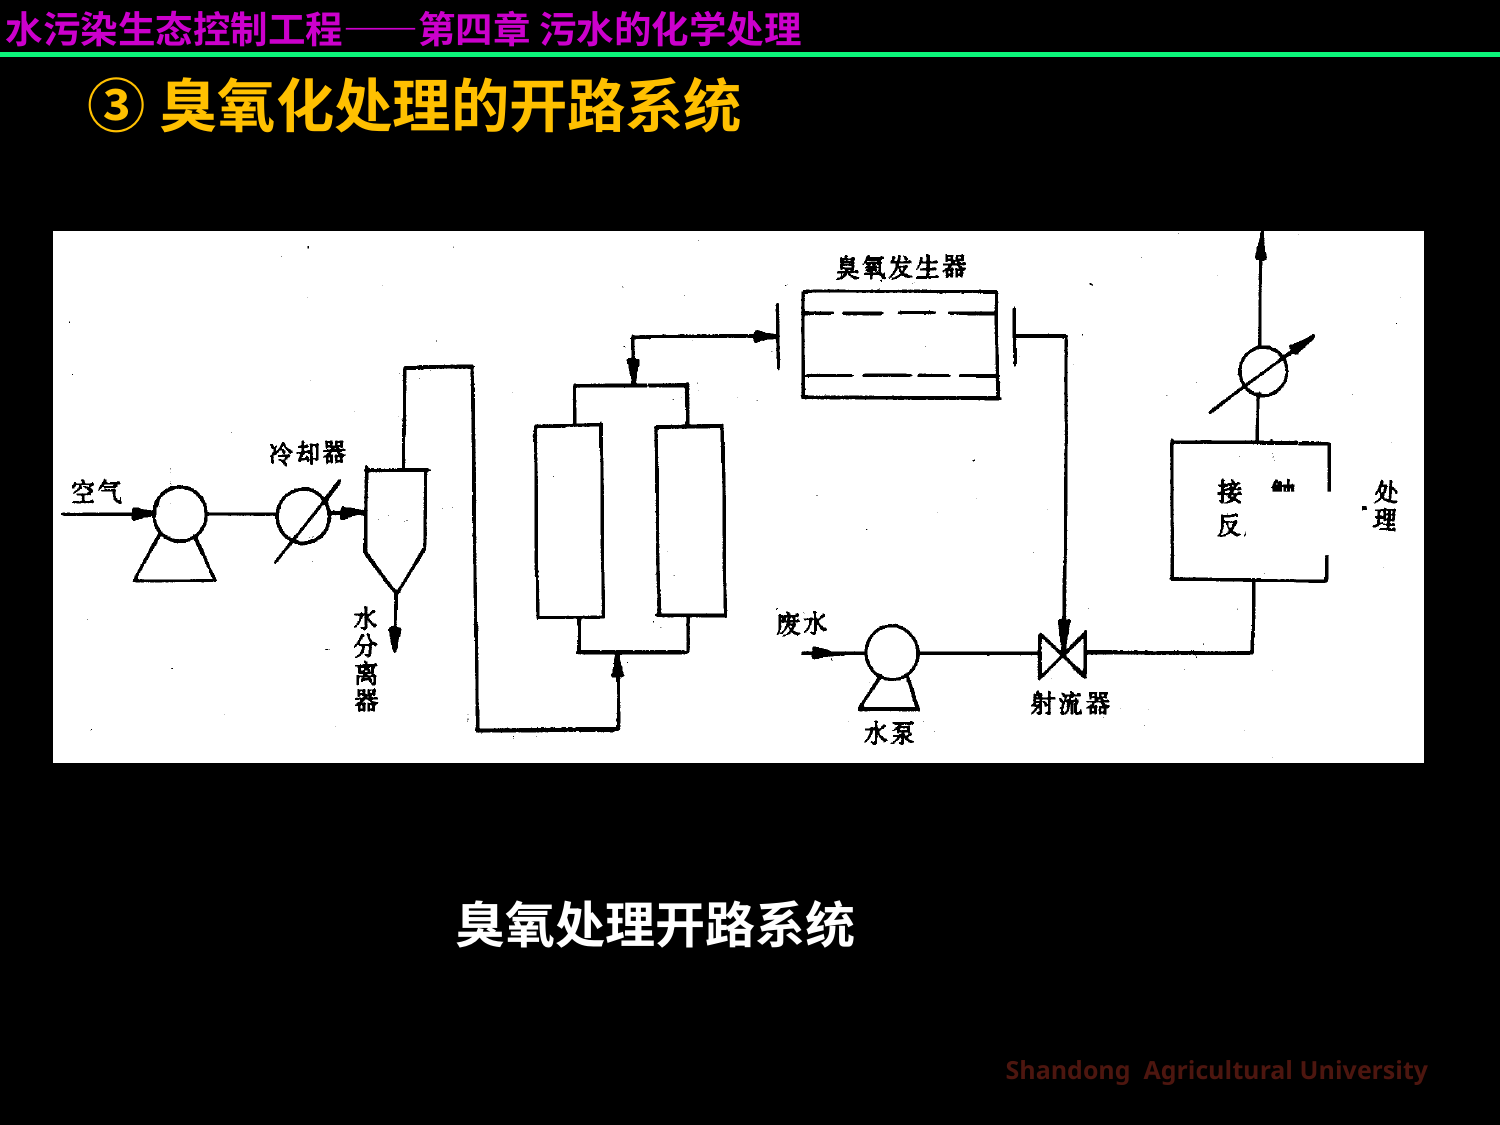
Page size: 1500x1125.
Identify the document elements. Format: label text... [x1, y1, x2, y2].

picture [52, 231, 1424, 764]
title ③臭氧化处理的开路系统 [72, 34, 1425, 173]
text_box 臭氧处理开路系统 [336, 893, 975, 962]
